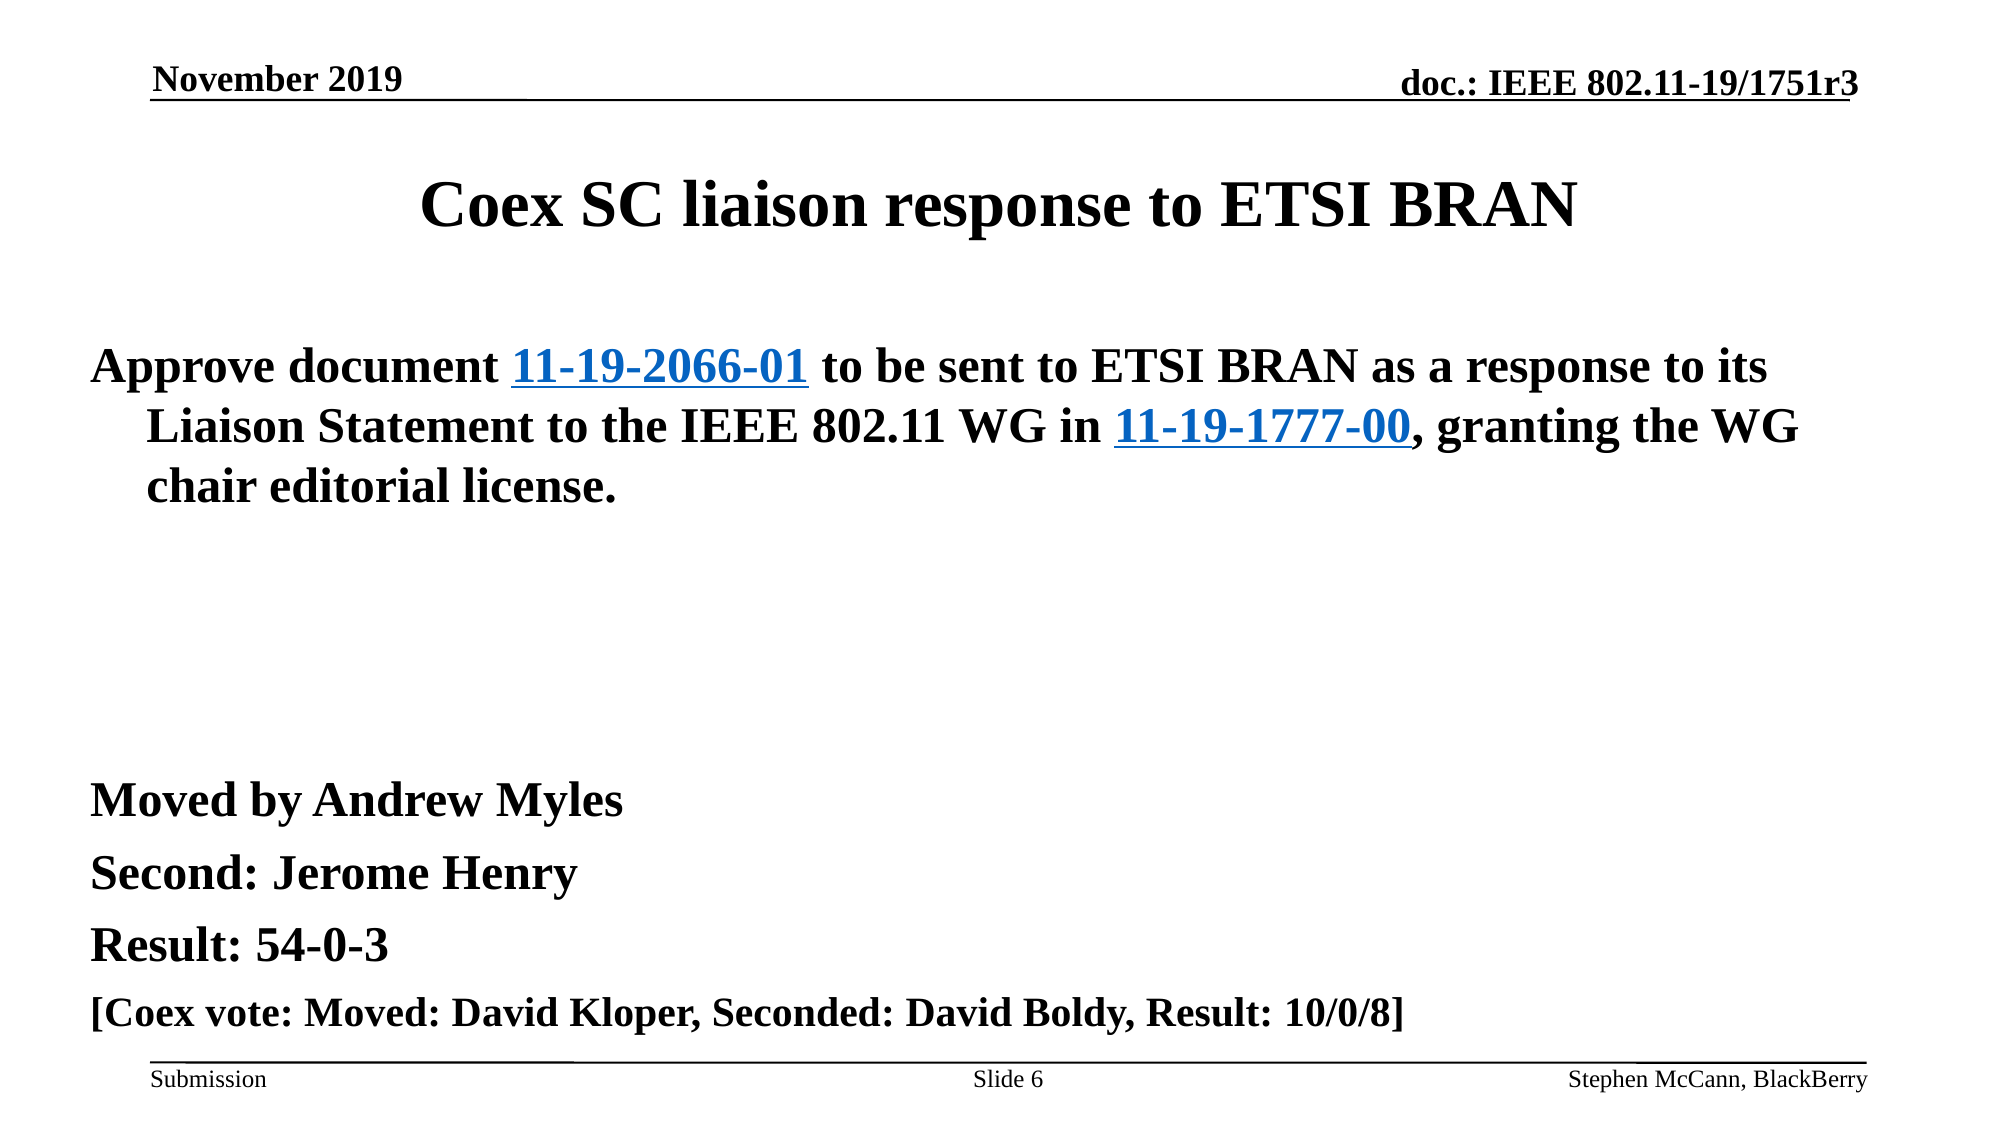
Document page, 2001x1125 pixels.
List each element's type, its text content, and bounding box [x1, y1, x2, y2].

title Coex SC liaison response to ETSI BRAN [149, 112, 1850, 288]
slide_number Slide 6 [950, 1061, 1067, 1123]
footer Stephen McCann, BlackBerry [1171, 1061, 1869, 1093]
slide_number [152, 54, 563, 100]
list Approve document 11-19-2066-01 to be sent to ETSI BRAN as a response to its Liaison Statement to the IEEE 802.11 WG in 11-19-1777-00, granting the WG chair editorial license. Moved by Andrew Myles Second: Jerome Henry Result: 54-0-3 [Coex vote: Moved: David Kloper, Seconded: David Boldy, Result: 10/0/8] [74, 324, 1926, 1038]
